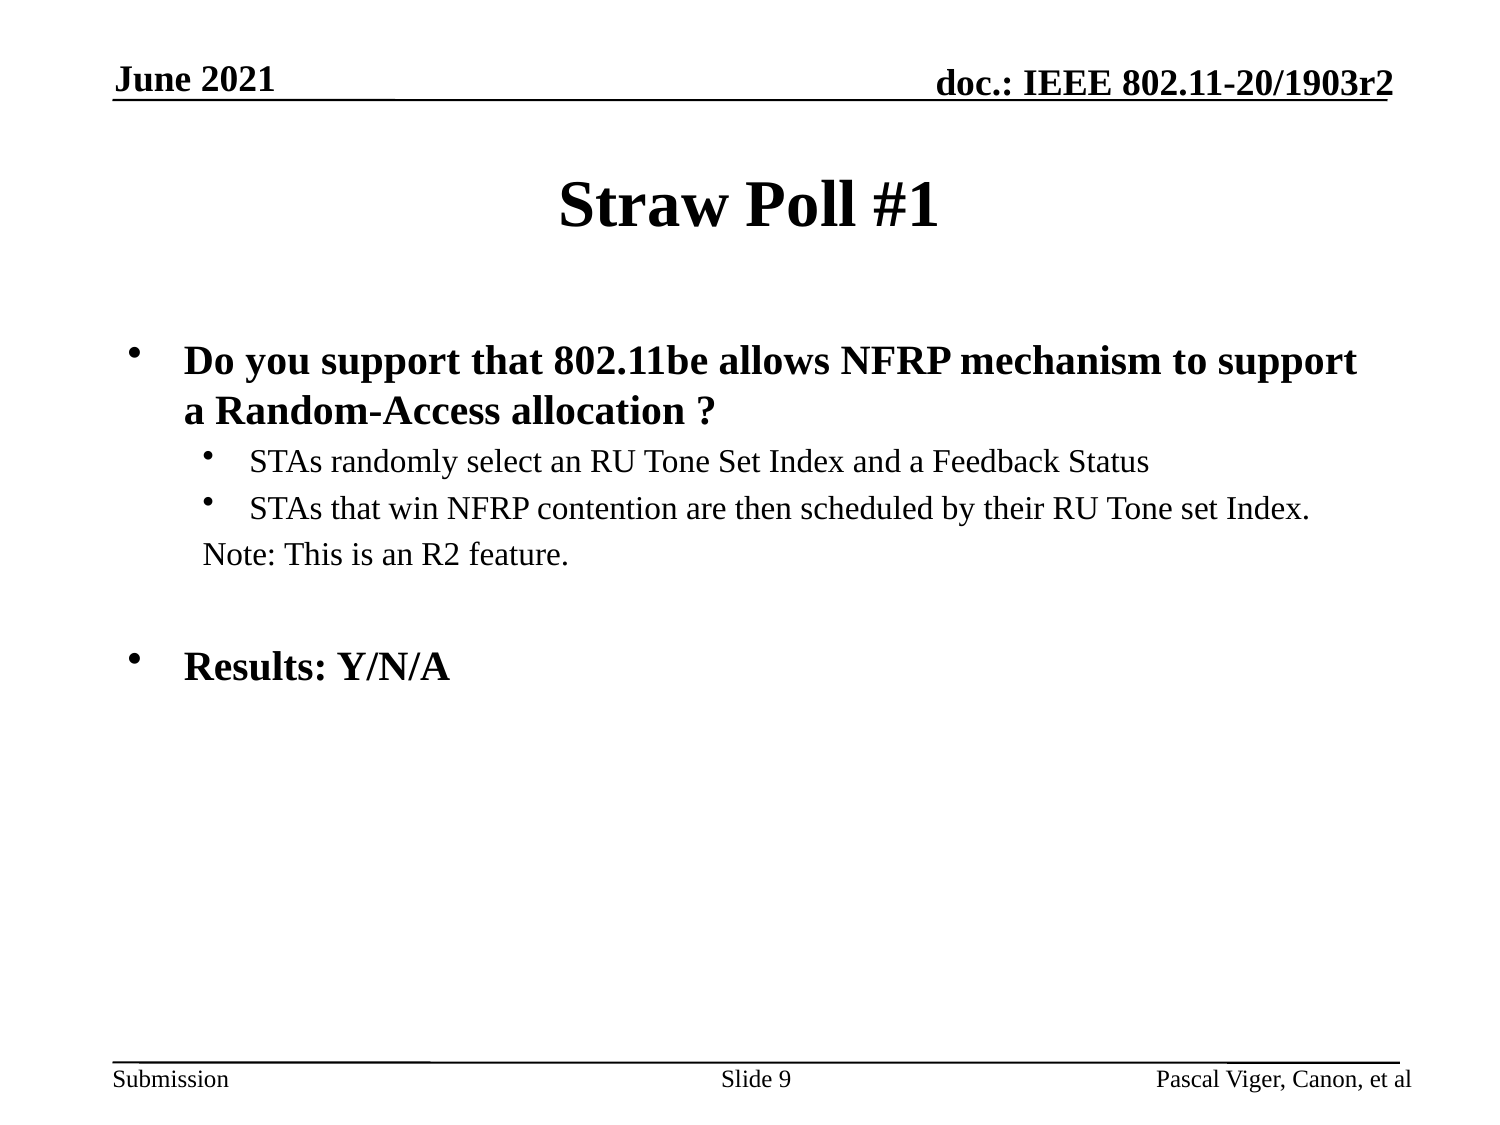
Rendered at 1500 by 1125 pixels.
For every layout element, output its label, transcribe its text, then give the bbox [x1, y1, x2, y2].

text_box Straw Poll #1 [112, 112, 1388, 288]
footer Pascal Viger, Canon, et al [977, 1061, 1413, 1101]
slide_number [114, 54, 423, 100]
text_box Do you support that 802.11be allows NFRP mechanism to support a Random-Access allocation ? STAs randomly select an RU Tone Set Index and a Feedback Status STAs that win NFRP contention are then scheduled by their RU Tone set Index. Note: This is an R2 feature. Results: Y/N/A [112, 324, 1388, 663]
slide_number Slide 9 [712, 1061, 800, 1123]
